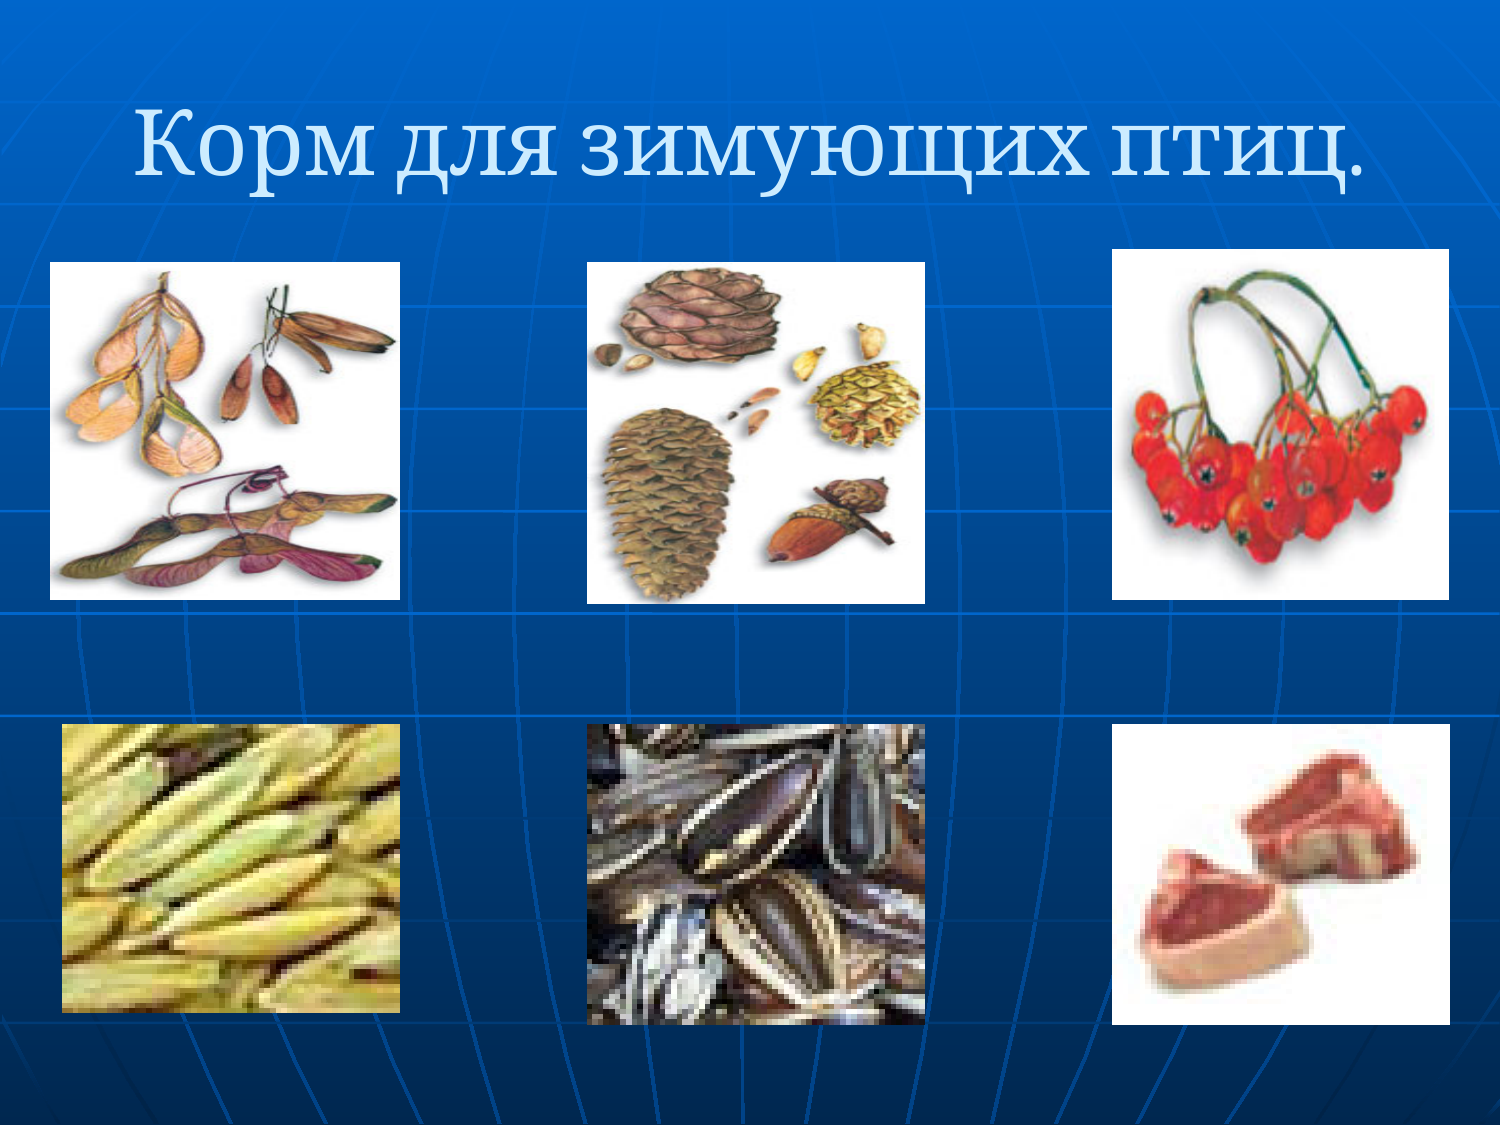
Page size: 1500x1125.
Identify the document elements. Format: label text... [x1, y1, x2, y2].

picture [49, 262, 401, 601]
picture [587, 724, 926, 1026]
picture [1112, 249, 1449, 601]
title Корм для зимующих птиц. [74, 45, 1426, 233]
picture [1112, 724, 1451, 1026]
picture [587, 262, 926, 605]
picture [62, 724, 401, 1013]
